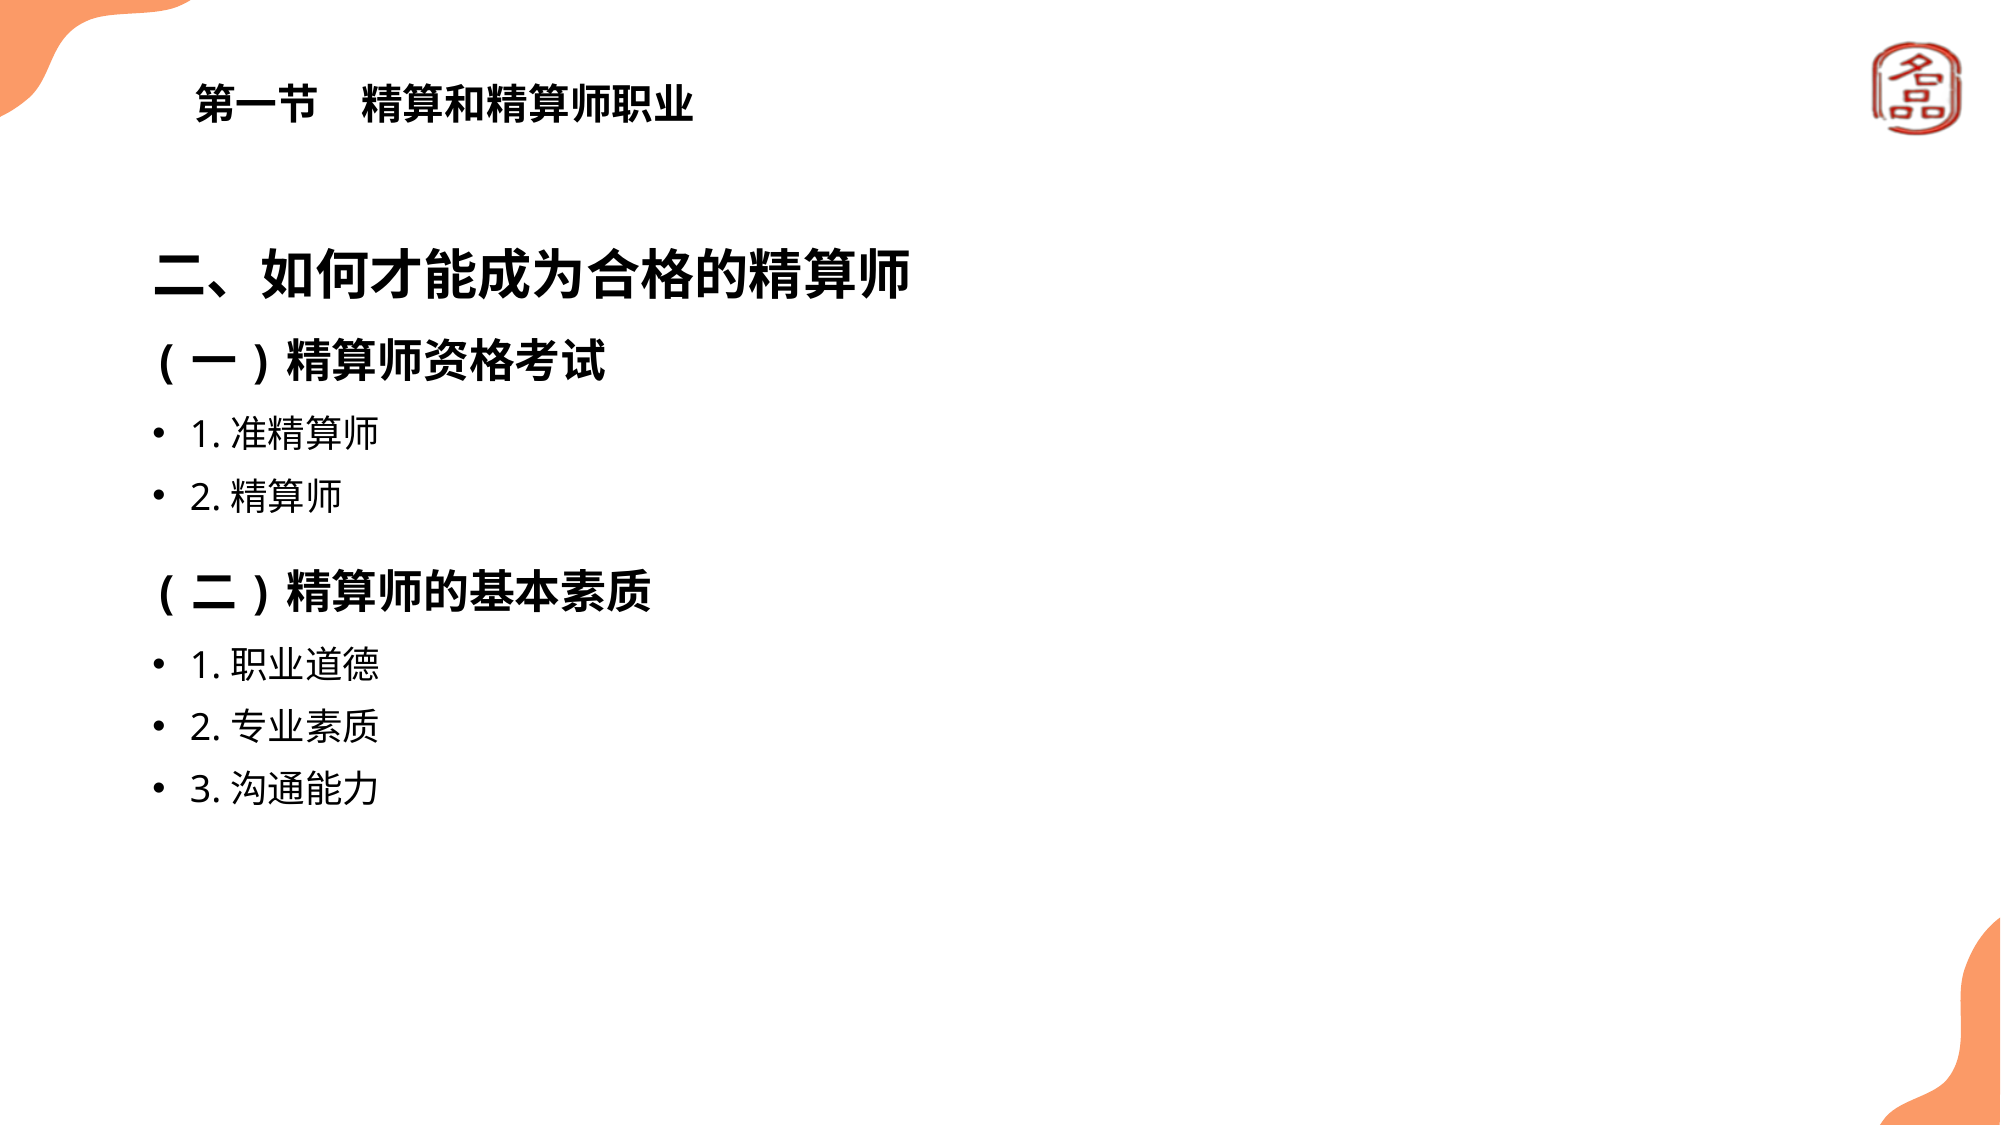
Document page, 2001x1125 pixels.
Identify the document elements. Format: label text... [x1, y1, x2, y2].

picture [1861, 10, 1990, 147]
title 第一节 精算和精算师职业 [137, 60, 1863, 152]
list 二、如何才能成为合格的精算师 (一)精算师资格考试 1.准精算师 2.精算师 (二)精算师的基本素质 1.职业道德 2.专业素质 3.沟通能力 [137, 217, 1863, 1031]
